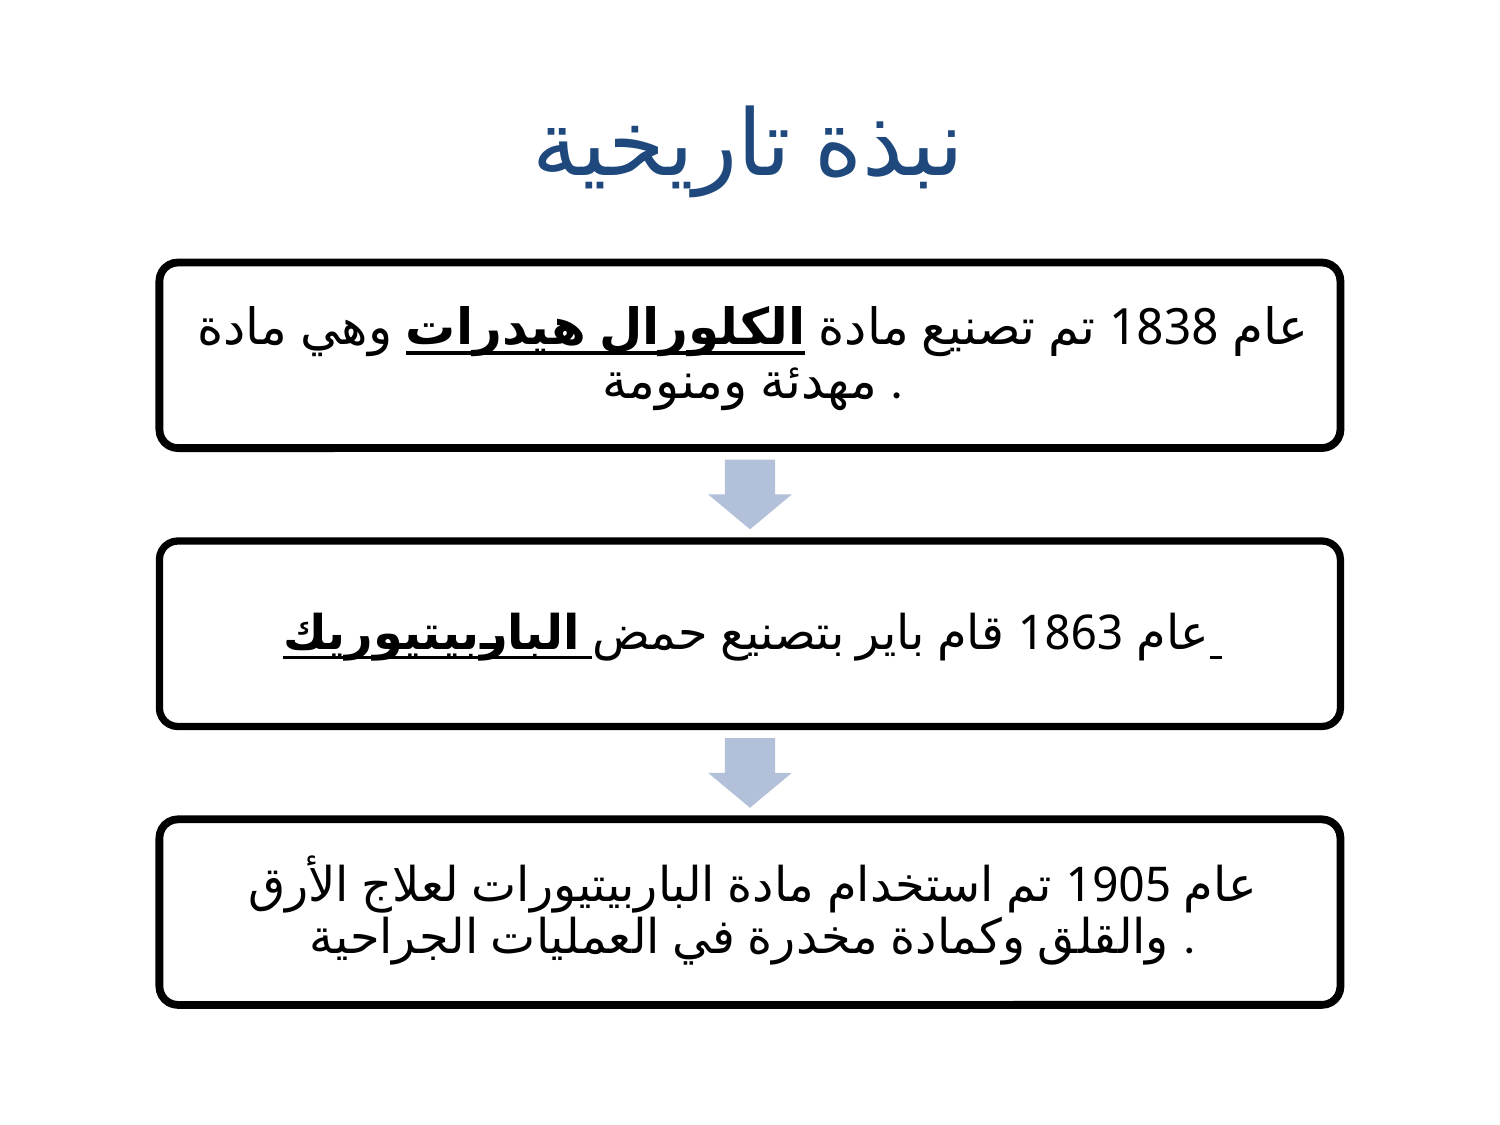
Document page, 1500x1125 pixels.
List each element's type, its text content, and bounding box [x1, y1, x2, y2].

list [74, 262, 1426, 1006]
title نبذة تاريخية [85, 45, 1436, 233]
